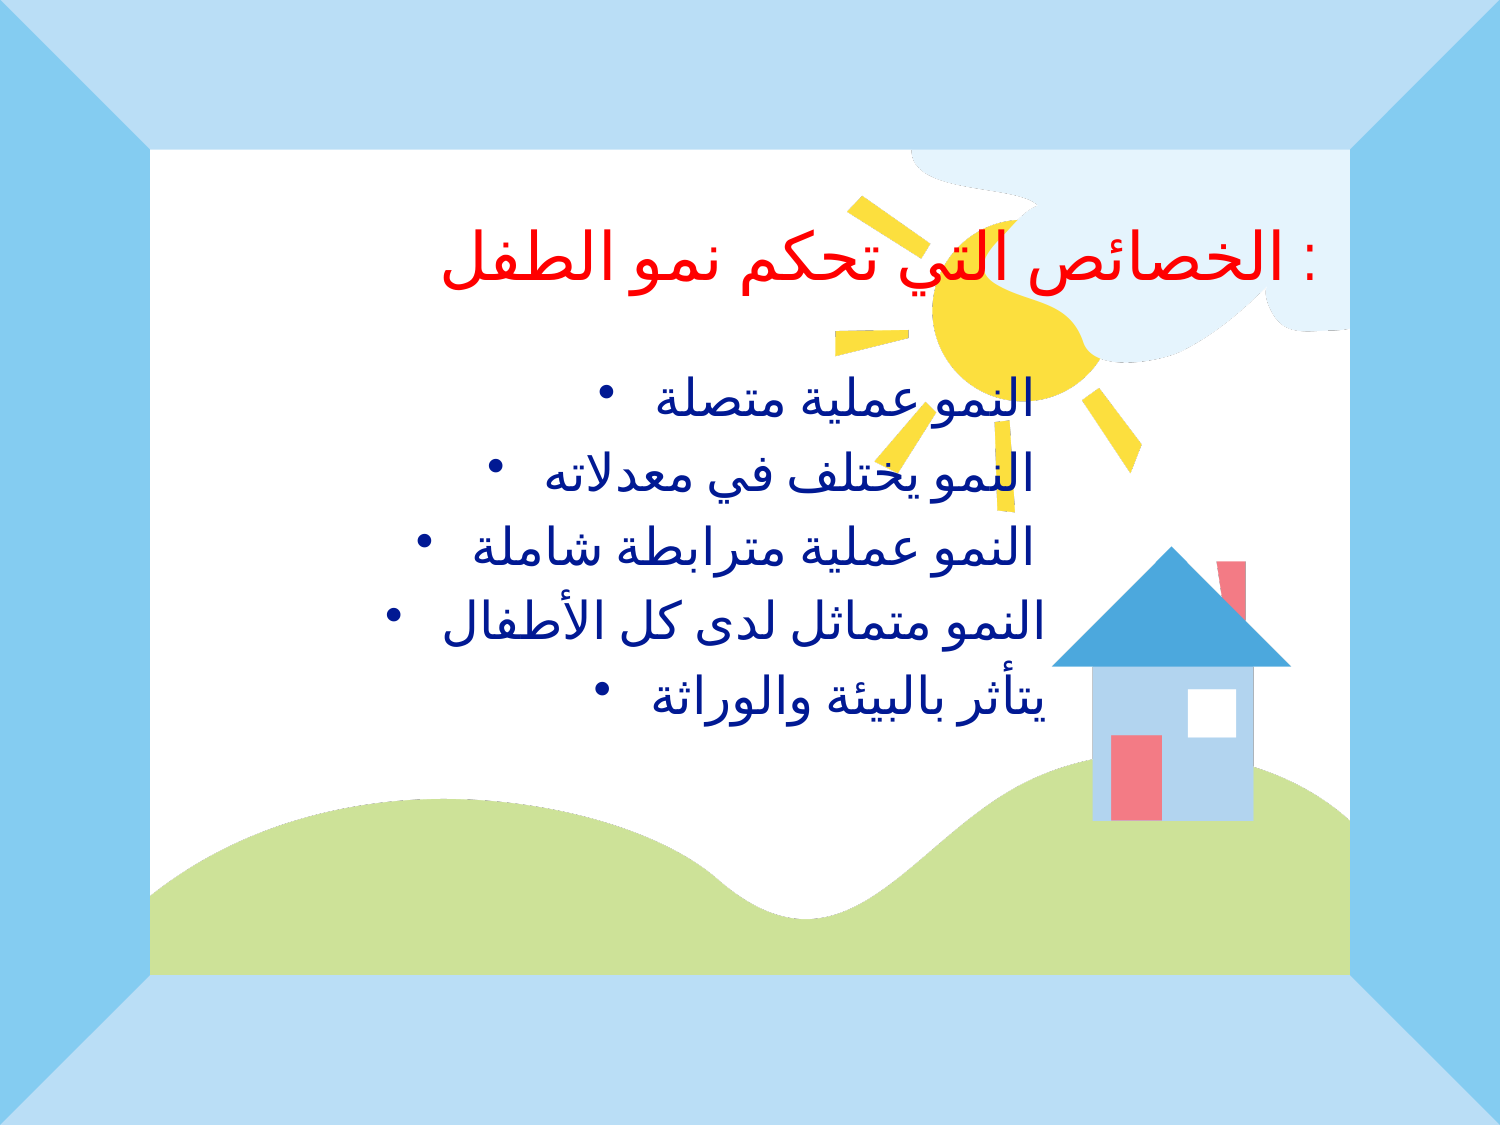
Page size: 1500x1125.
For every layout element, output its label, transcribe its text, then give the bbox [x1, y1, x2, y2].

list النمو عملية متصلة النمو يختلف في معدلاته النمو عملية مترابطة شاملة النمو متماثل لدى كل الأطفال يتأثر بالبيئة والوراثة [314, 360, 1056, 962]
picture [0, 0, 1500, 1125]
title الخصائص التي تحكم نمو الطفل : [174, 161, 1326, 351]
